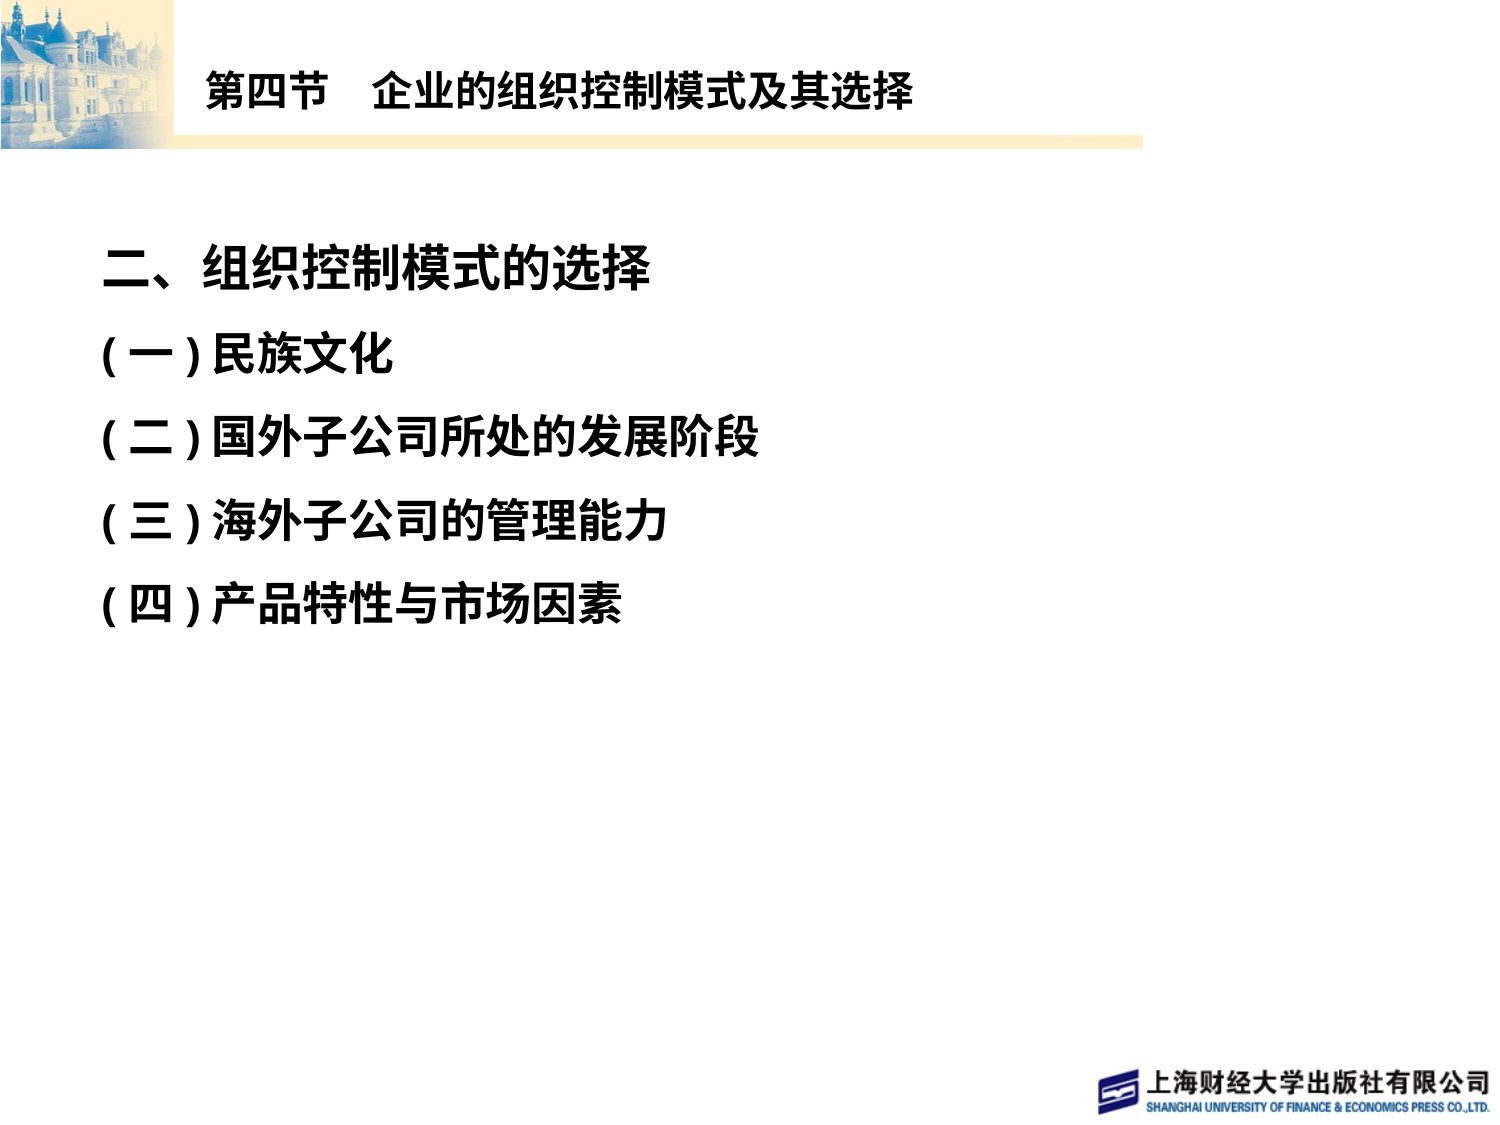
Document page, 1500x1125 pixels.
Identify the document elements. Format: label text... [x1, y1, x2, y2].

list 二、组织控制模式的选择 (一)民族文化 (二)国外子公司所处的发展阶段 (三)海外子公司的管理能力 (四)产品特性与市场因素 [86, 207, 1425, 1071]
picture [1097, 1065, 1494, 1120]
title 第四节 企业的组织控制模式及其选择 [189, 36, 1262, 143]
picture [0, 0, 1143, 149]
